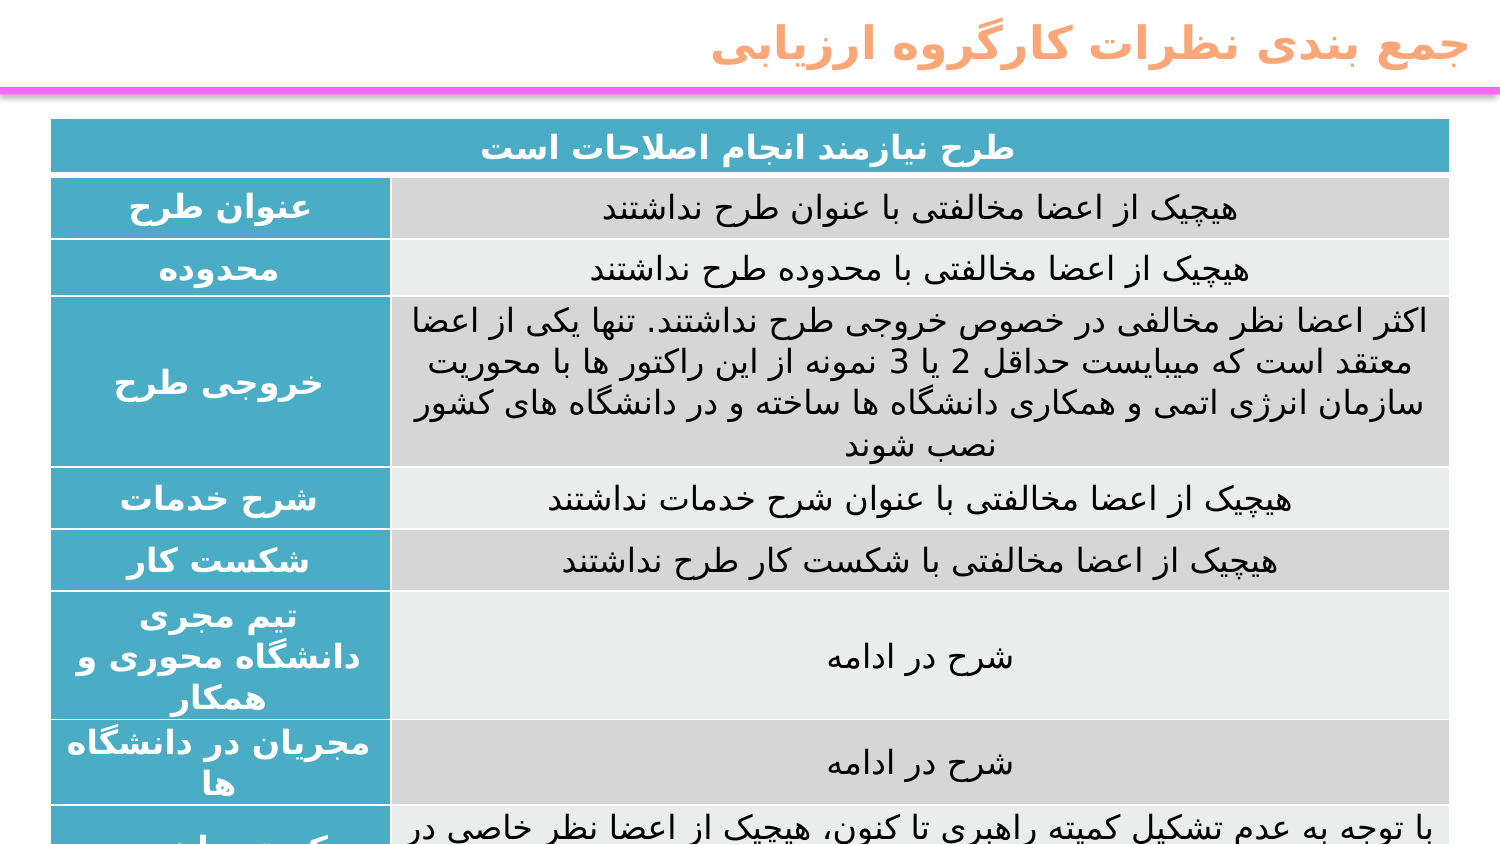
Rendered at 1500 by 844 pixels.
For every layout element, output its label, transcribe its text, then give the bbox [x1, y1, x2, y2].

table_cell شرح در ادامه [392, 592, 1449, 719]
table_cell هیچیک از اعضا مخالفتی با عنوان شرح خدمات نداشتند [392, 468, 1449, 528]
text_box جمع بندی نظرات کارگروه ارزیابی [99, 6, 1488, 77]
table_cell کمیته راهبری [51, 806, 390, 844]
table_cell شرح در ادامه [392, 720, 1449, 804]
table_cell هیچیک از اعضا مخالفتی با شکست کار طرح نداشتند [392, 530, 1449, 590]
table_cell با توجه به عدم تشکیل کمیته راهبری تا کنون، هیچیک از اعضا نظر خاصی در این مورد نداشتند [392, 806, 1449, 844]
table_cell عنوان طرح [51, 178, 390, 238]
table_header طرح نیازمند انجام اصلاحات است [51, 119, 1449, 172]
table_cell محدوده [51, 240, 390, 295]
table_cell تیم مجری دانشگاه محوری و همکار [51, 592, 390, 719]
table_cell اکثر اعضا نظر مخالفی در خصوص خروجی طرح نداشتند. تنها یکی از اعضا معتقد است که میبایست حداقل 2 یا 3 نمونه از این راکتور ها با محوریت سازمان انرژی اتمی و همکاری دانشگاه ها ساخته و در دانشگاه های کشور نصب شوند [392, 297, 1449, 466]
table_cell هیچیک از اعضا مخالفتی با محدوده طرح نداشتند [392, 240, 1449, 295]
table_cell شکست کار [51, 530, 390, 590]
table_cell شرح خدمات [51, 468, 390, 528]
table_cell هیچیک از اعضا مخالفتی با عنوان طرح نداشتند [392, 178, 1449, 238]
table_cell خروجی طرح [51, 297, 390, 466]
table_cell مجریان در دانشگاه ها [51, 720, 390, 804]
text_box [0, 87, 1500, 95]
